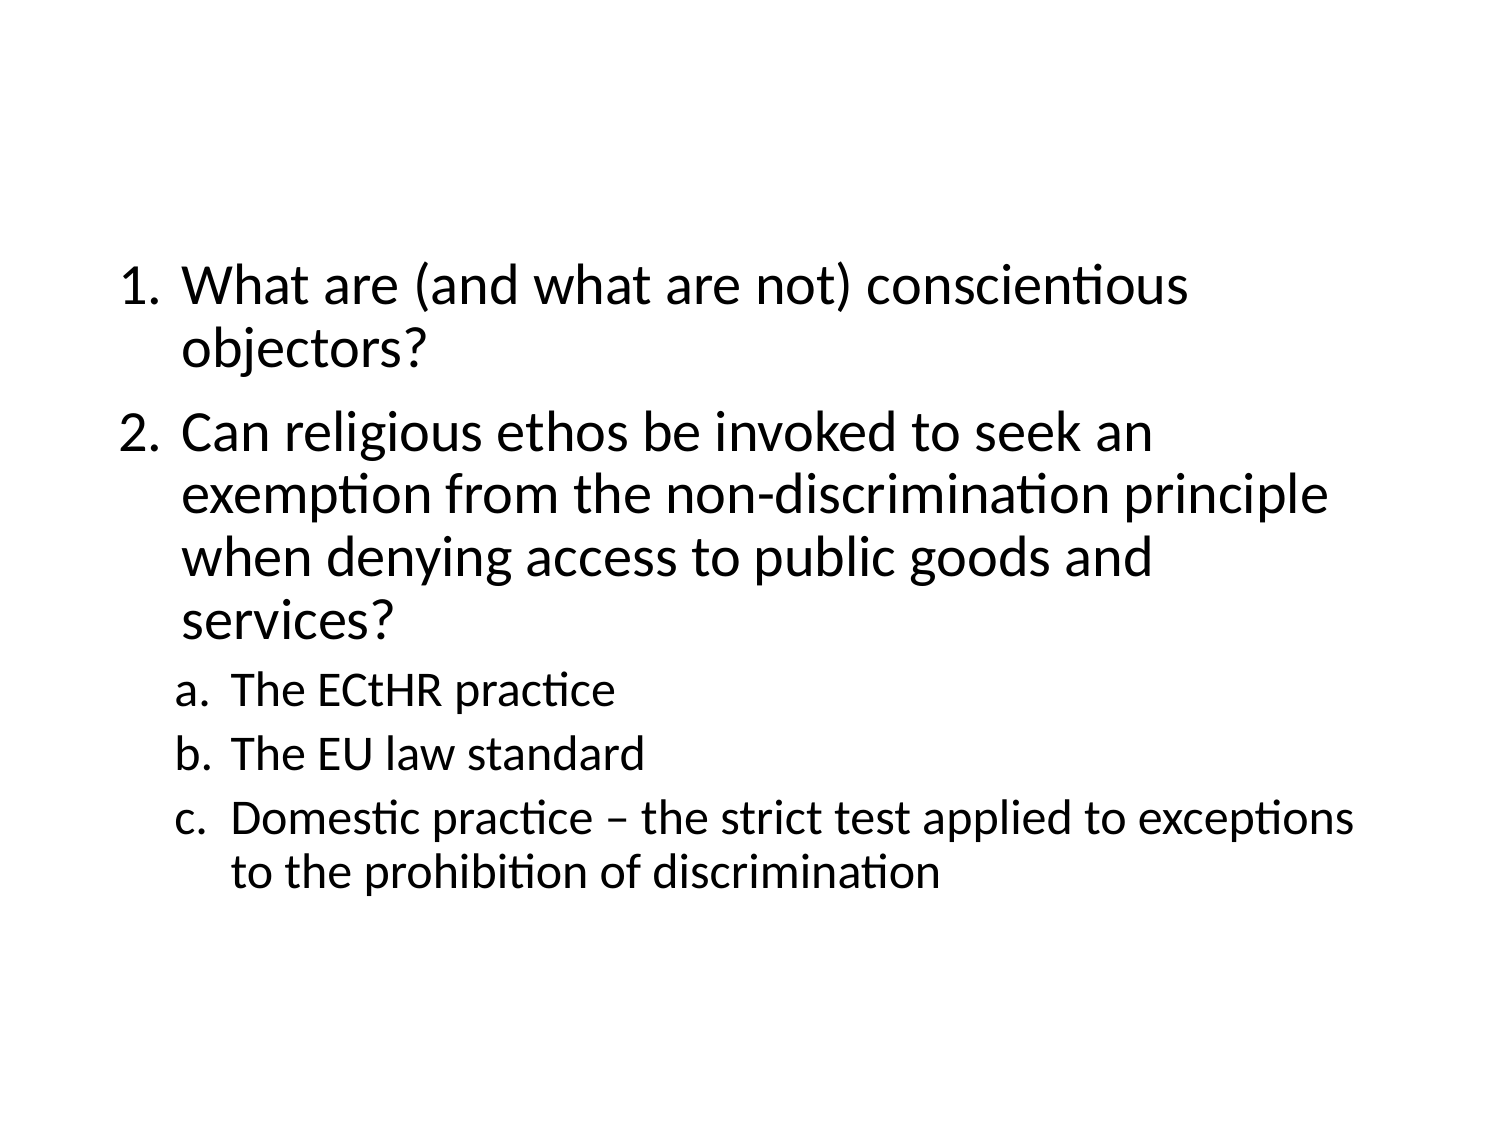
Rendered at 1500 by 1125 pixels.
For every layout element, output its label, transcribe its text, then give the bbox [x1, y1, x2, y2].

list What are (and what are not) conscientious objectors? Can religious ethos be invoked to seek an exemption from the non-discrimination principle when denying access to public goods and services? The ECtHR practice The EU law standard Domestic practice – the strict test applied to exceptions to the prohibition of discrimination [103, 246, 1397, 961]
